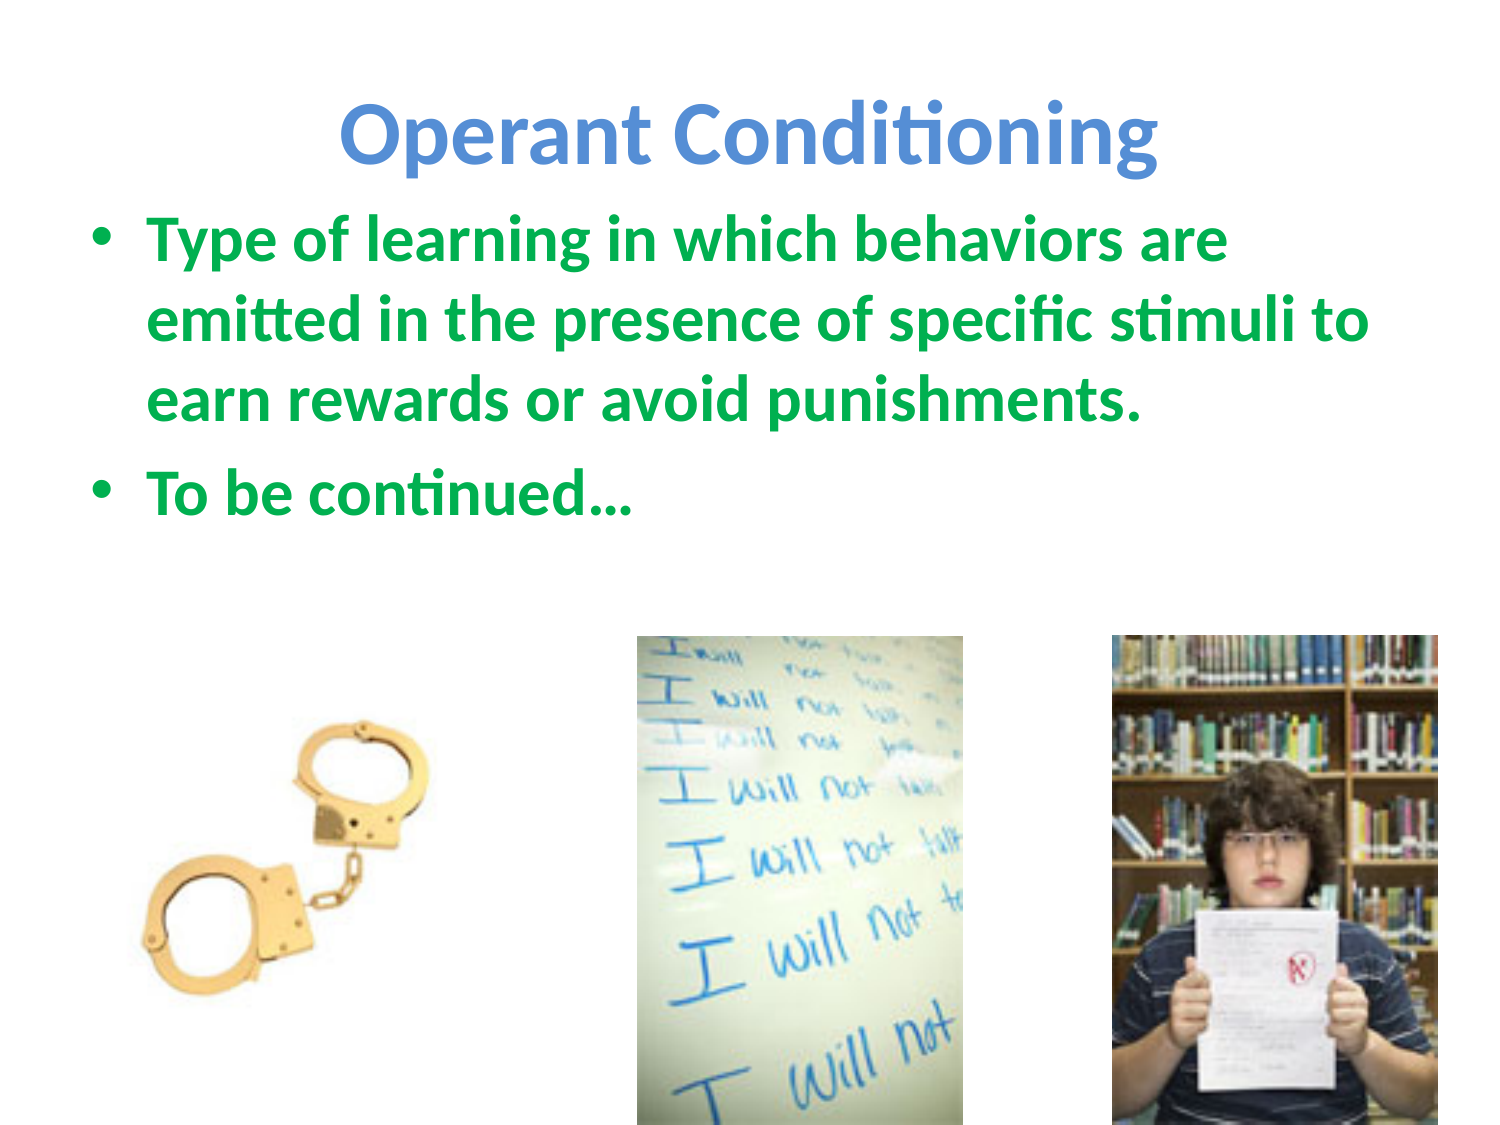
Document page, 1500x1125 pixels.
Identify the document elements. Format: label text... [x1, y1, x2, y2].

picture [637, 635, 963, 1125]
picture [1112, 635, 1438, 1125]
picture [87, 677, 526, 1021]
list Type of learning in which behaviors are emitted in the presence of specific stimuli to earn rewards or avoid punishments. To be continued… [75, 187, 1425, 688]
title Operant Conditioning [75, 43, 1425, 187]
